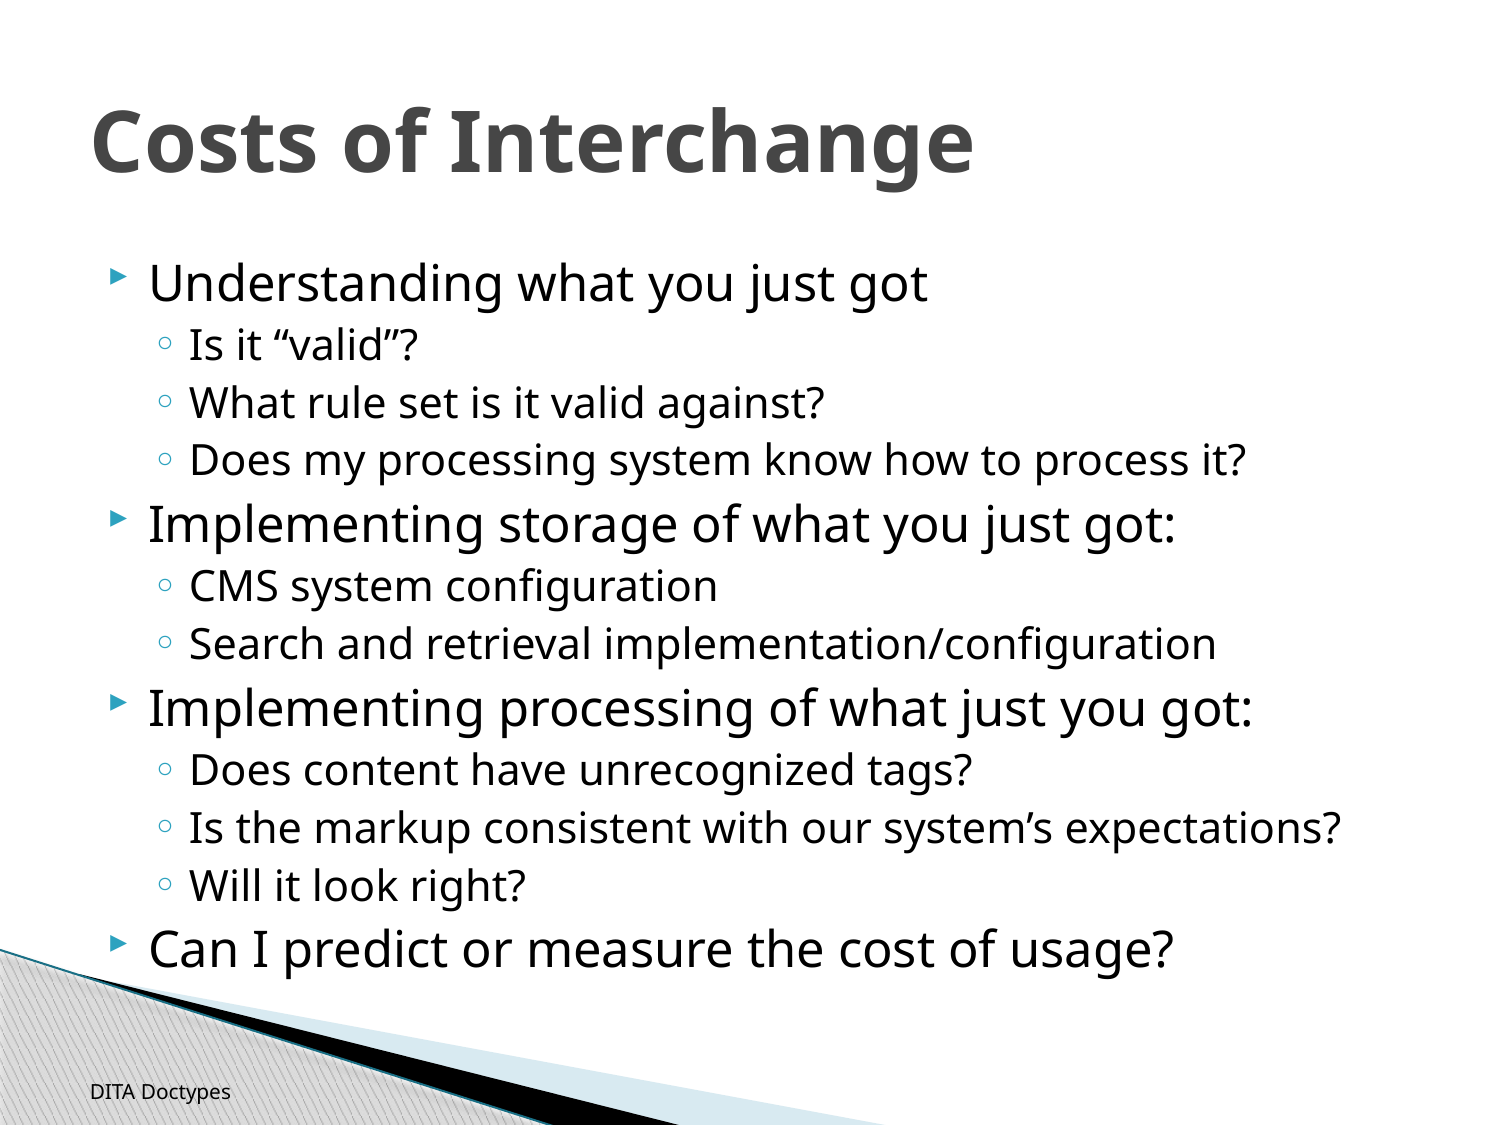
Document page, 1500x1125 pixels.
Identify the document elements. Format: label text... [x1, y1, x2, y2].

list Understanding what you just got Is it “valid”? What rule set is it valid against? Does my processing system know how to process it? Implementing storage of what you just got: CMS system configuration Search and retrieval implementation/configuration Implementing processing of what just you got: Does content have unrecognized tags? Is the markup consistent with our system’s expectations? Will it look right? Can I predict or measure the cost of usage? [75, 243, 1425, 986]
title Costs of Interchange [75, 45, 1425, 233]
